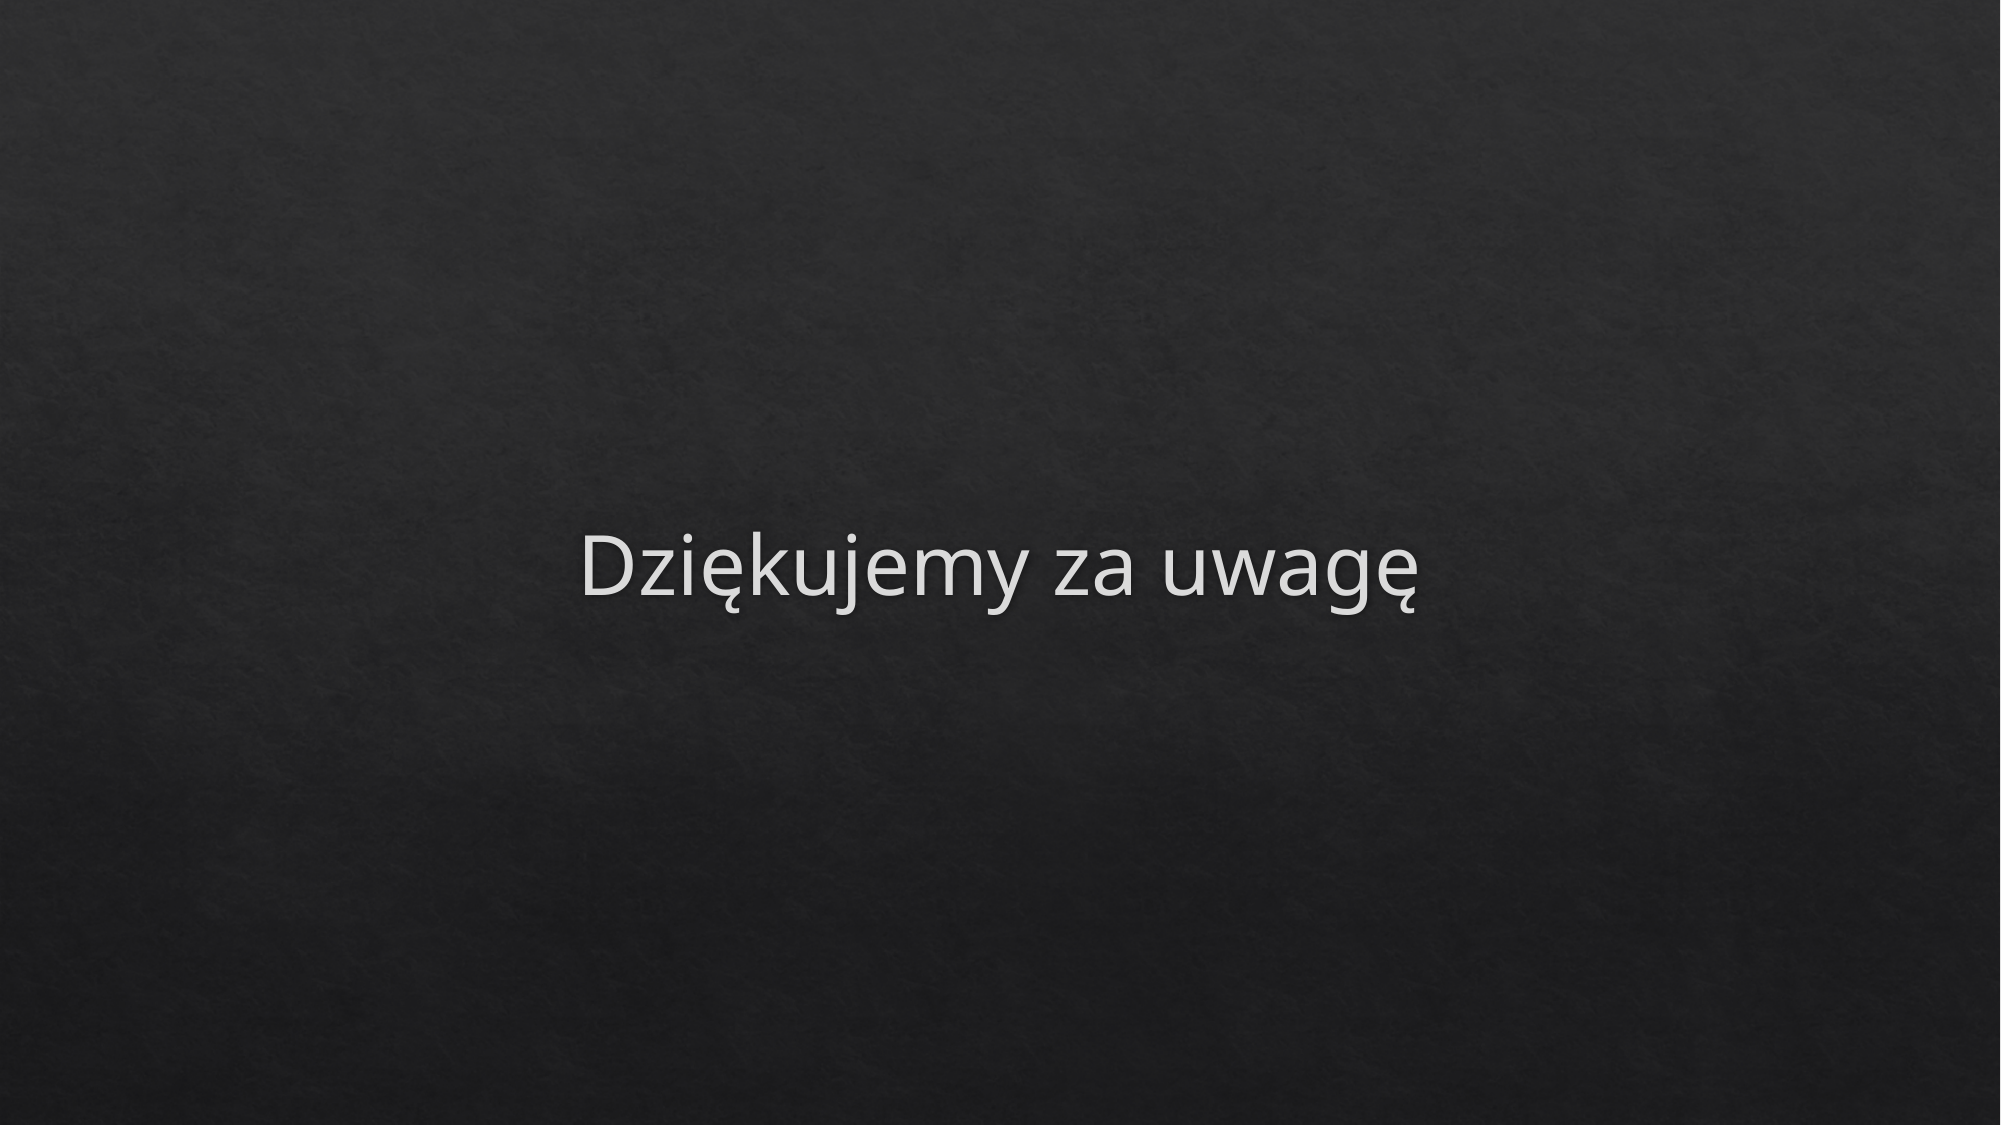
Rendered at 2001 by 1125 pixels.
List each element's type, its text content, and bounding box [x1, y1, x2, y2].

title Dziękujemy za uwagę [150, 482, 1850, 643]
